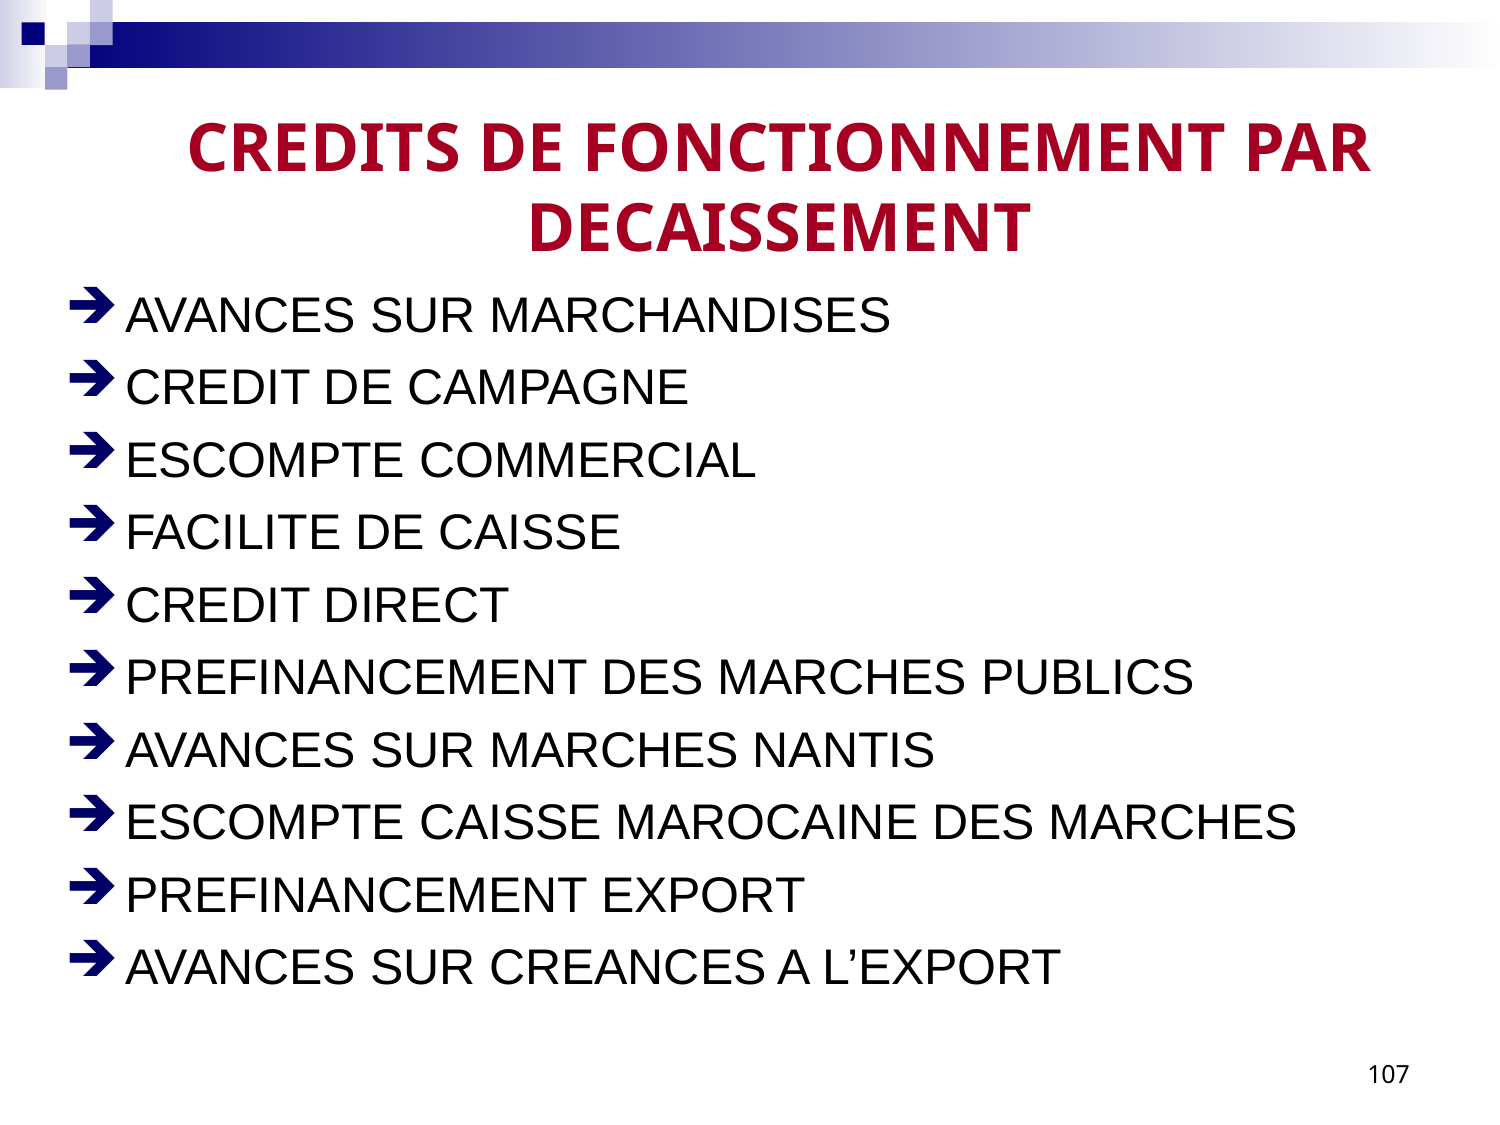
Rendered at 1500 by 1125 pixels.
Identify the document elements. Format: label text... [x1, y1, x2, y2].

title CREDITS DE FONCTIONNEMENT PAR DECAISSEMENT [100, 91, 1459, 279]
list AVANCES SUR MARCHANDISES CREDIT DE CAMPAGNE ESCOMPTE COMMERCIAL FACILITE DE CAISSE CREDIT DIRECT PREFINANCEMENT DES MARCHES PUBLICS AVANCES SUR MARCHES NANTIS ESCOMPTE CAISSE MAROCAINE DES MARCHES PREFINANCEMENT EXPORT AVANCES SUR CREANCES A L’EXPORT [53, 275, 1447, 1002]
slide_number 107 [1074, 1025, 1425, 1100]
